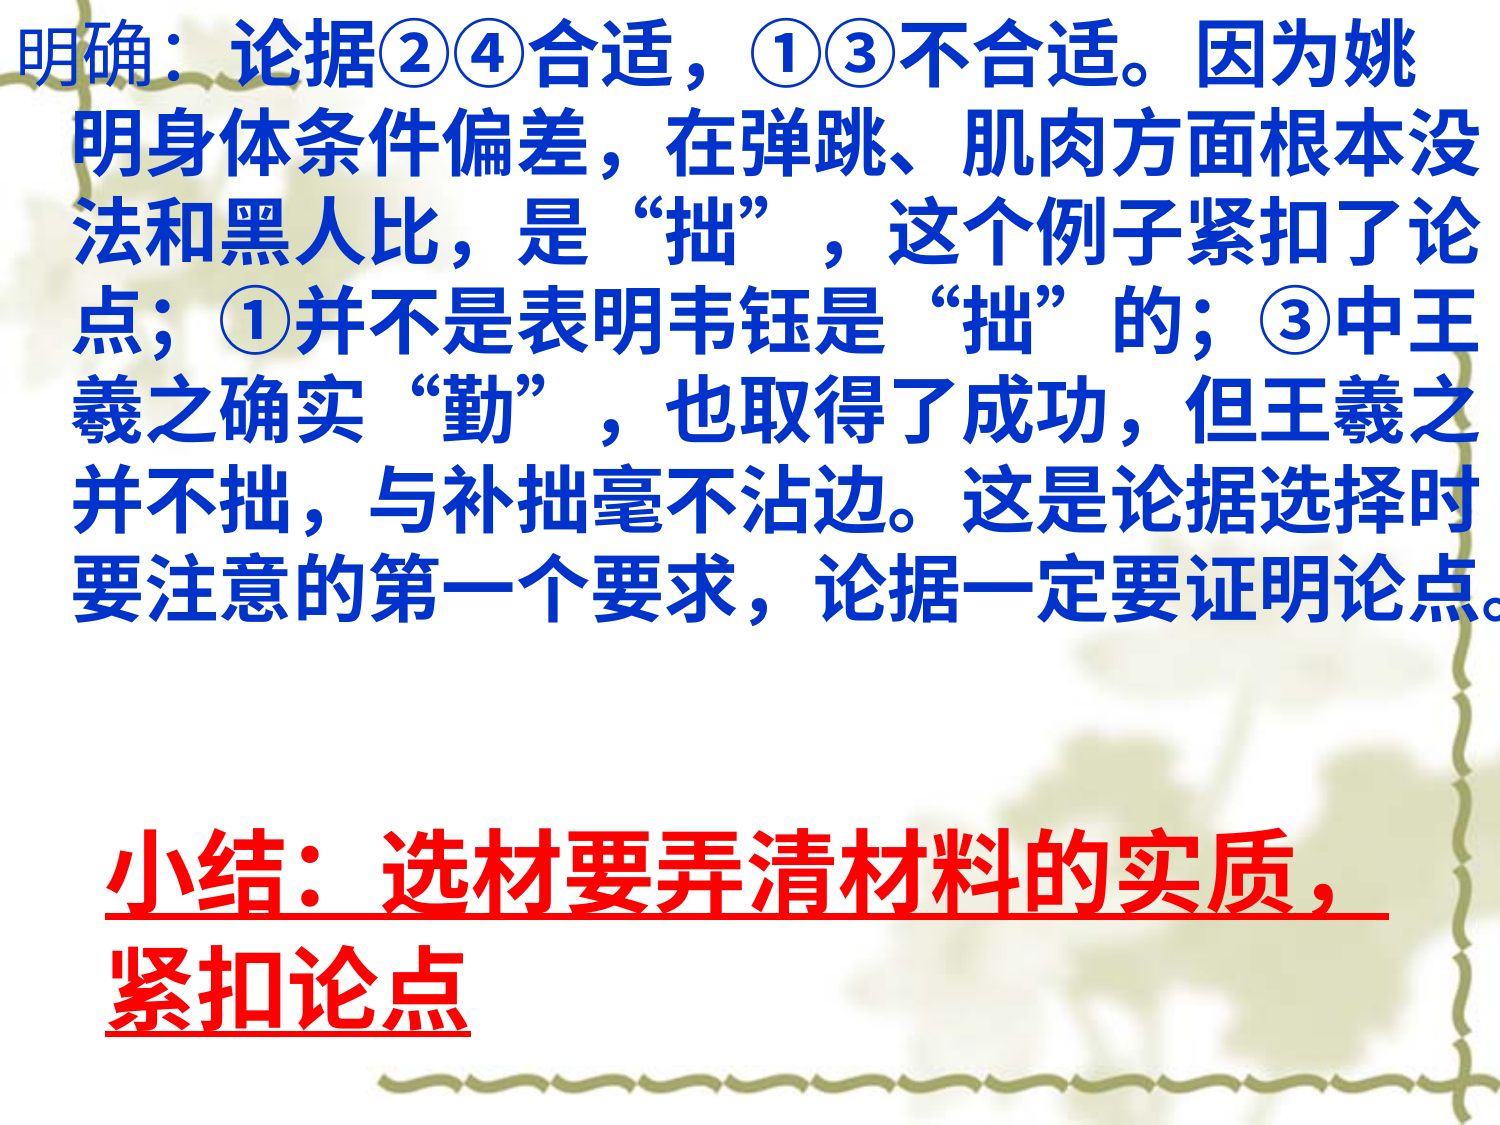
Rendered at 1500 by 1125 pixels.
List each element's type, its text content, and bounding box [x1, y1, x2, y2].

text_box 小结：选材要弄清材料的实质， 紧扣论点 [89, 820, 1405, 1052]
list 明确：论据②④合适，①③不合适。因为姚明身体条件偏差，在弹跳、肌肉方面根本没法和黑人比，是“拙”，这个例子紧扣了论点；①并不是表明韦钰是“拙”的；③中王羲之确实“勤”，也取得了成功，但王羲之并不拙，与补拙毫不沾边。这是论据选择时要注意的第一个要求，论据一定要证明论点。 [0, 0, 1500, 727]
picture [0, 727, 1500, 1125]
